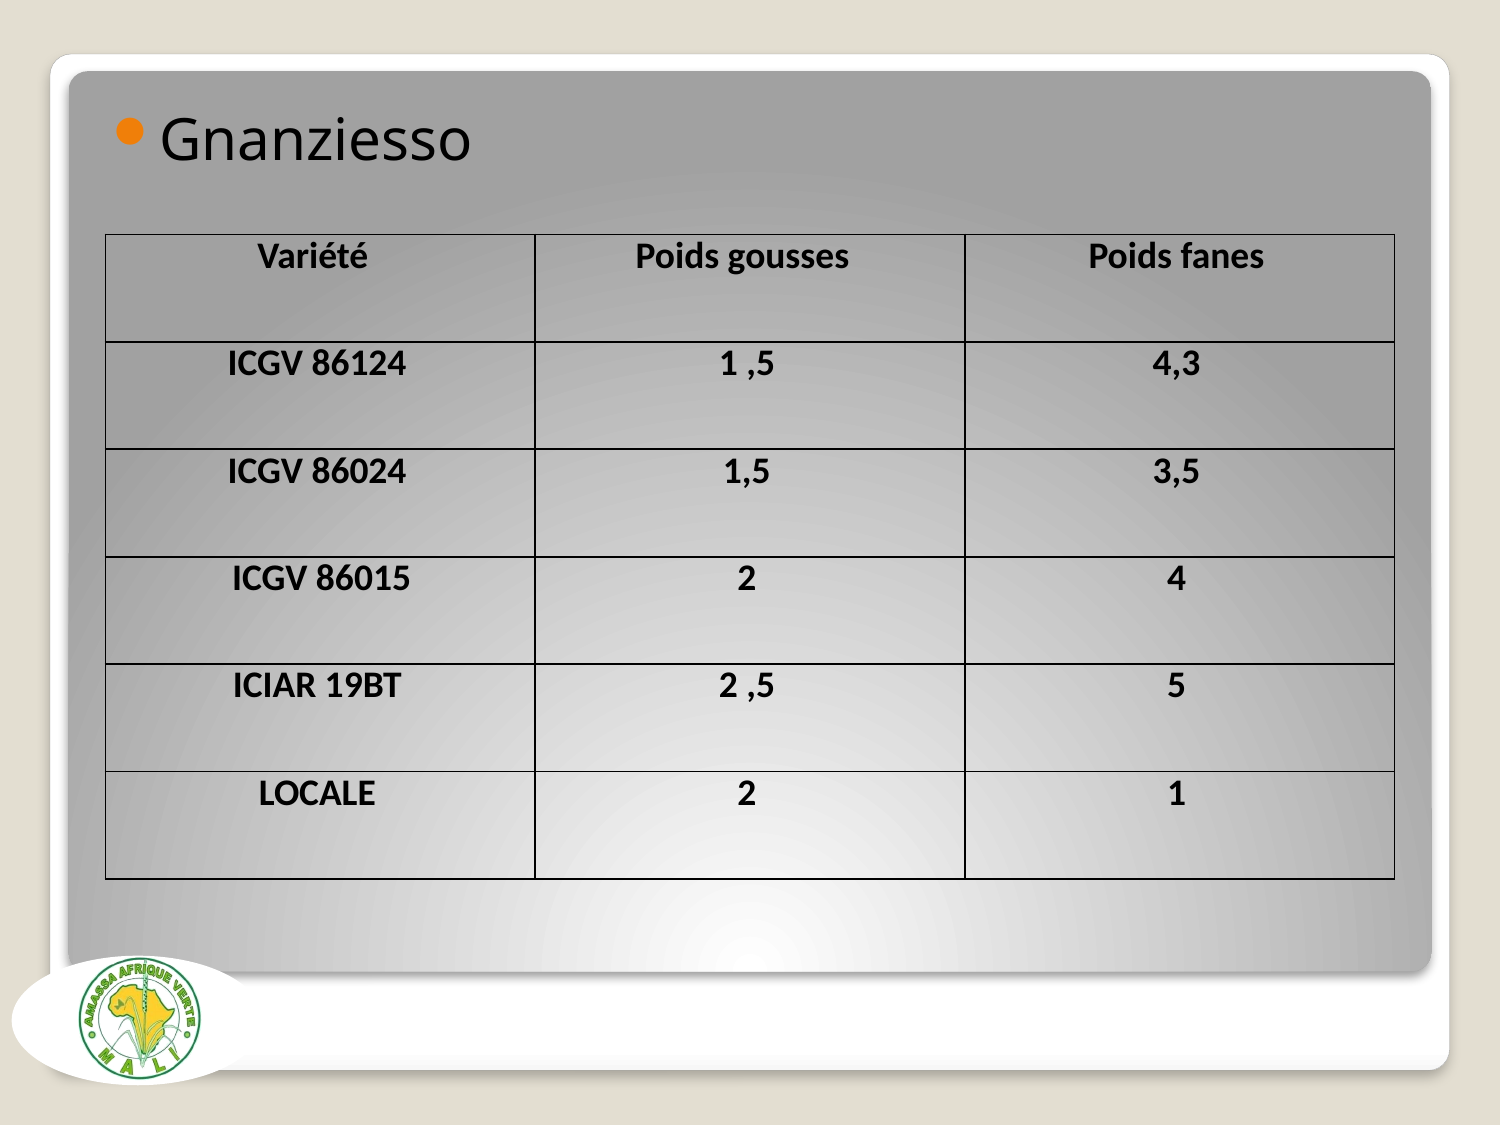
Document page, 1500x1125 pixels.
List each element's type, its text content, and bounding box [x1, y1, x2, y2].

table_cell ICIAR 19BT [106, 665, 534, 771]
table_cell 4,3 [966, 343, 1394, 448]
table_cell 1 [966, 772, 1394, 878]
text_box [11, 948, 265, 1091]
table_header Poids gousses [536, 235, 964, 341]
table_cell ICGV 86024 [106, 450, 534, 556]
table_cell LOCALE [106, 772, 534, 878]
table_header Variété [106, 235, 534, 341]
table_cell 4 [966, 558, 1394, 663]
table_cell 2 [536, 772, 964, 878]
table_cell 1,5 [536, 450, 964, 556]
list Gnanziesso [82, 86, 1425, 188]
table_cell 5 [966, 665, 1394, 771]
table_cell 2 ,5 [536, 665, 964, 771]
table_cell 3,5 [966, 450, 1394, 556]
table_cell 1 ,5 [536, 343, 964, 448]
table_cell ICGV 86015 [106, 558, 534, 663]
table_header Poids fanes [966, 235, 1394, 341]
table_cell ICGV 86124 [106, 343, 534, 448]
table_cell 2 [536, 558, 964, 663]
